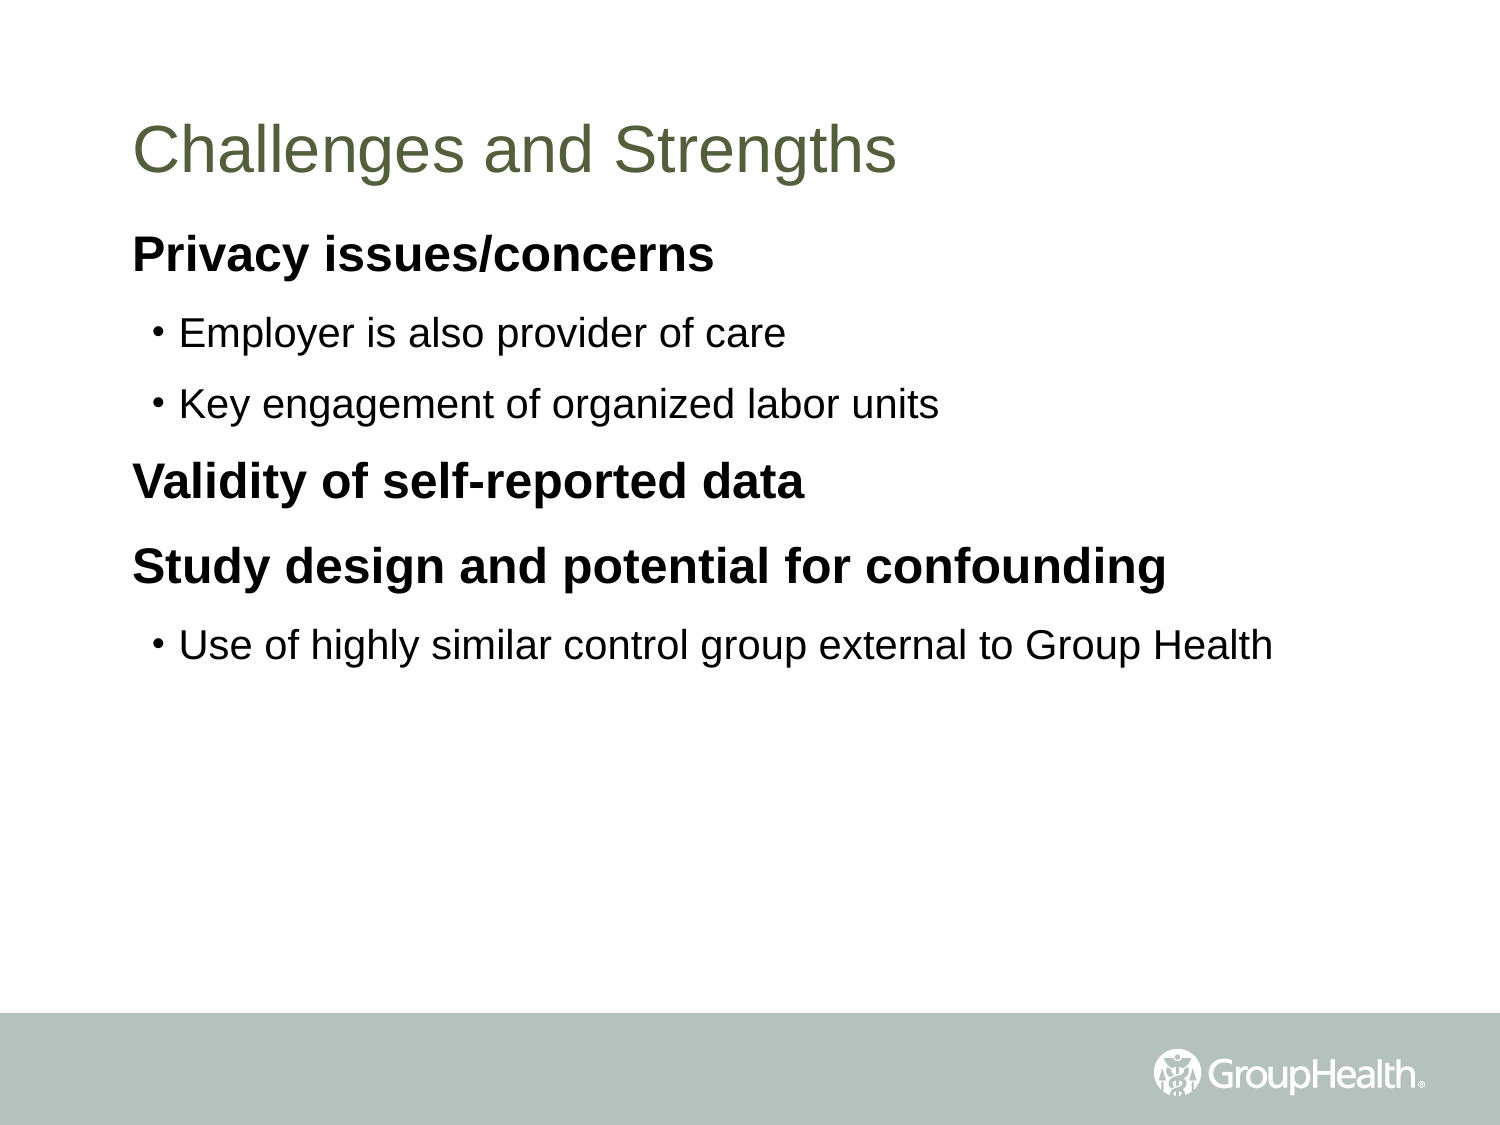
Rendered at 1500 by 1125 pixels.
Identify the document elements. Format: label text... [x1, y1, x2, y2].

picture [0, 0, 1500, 1125]
title Challenges and Strengths [132, 83, 1397, 187]
list Privacy issues/concerns Employer is also provider of care Key engagement of organized labor units Validity of self-reported data Study design and potential for confounding Use of highly similar control group external to Group Health [131, 221, 1409, 955]
